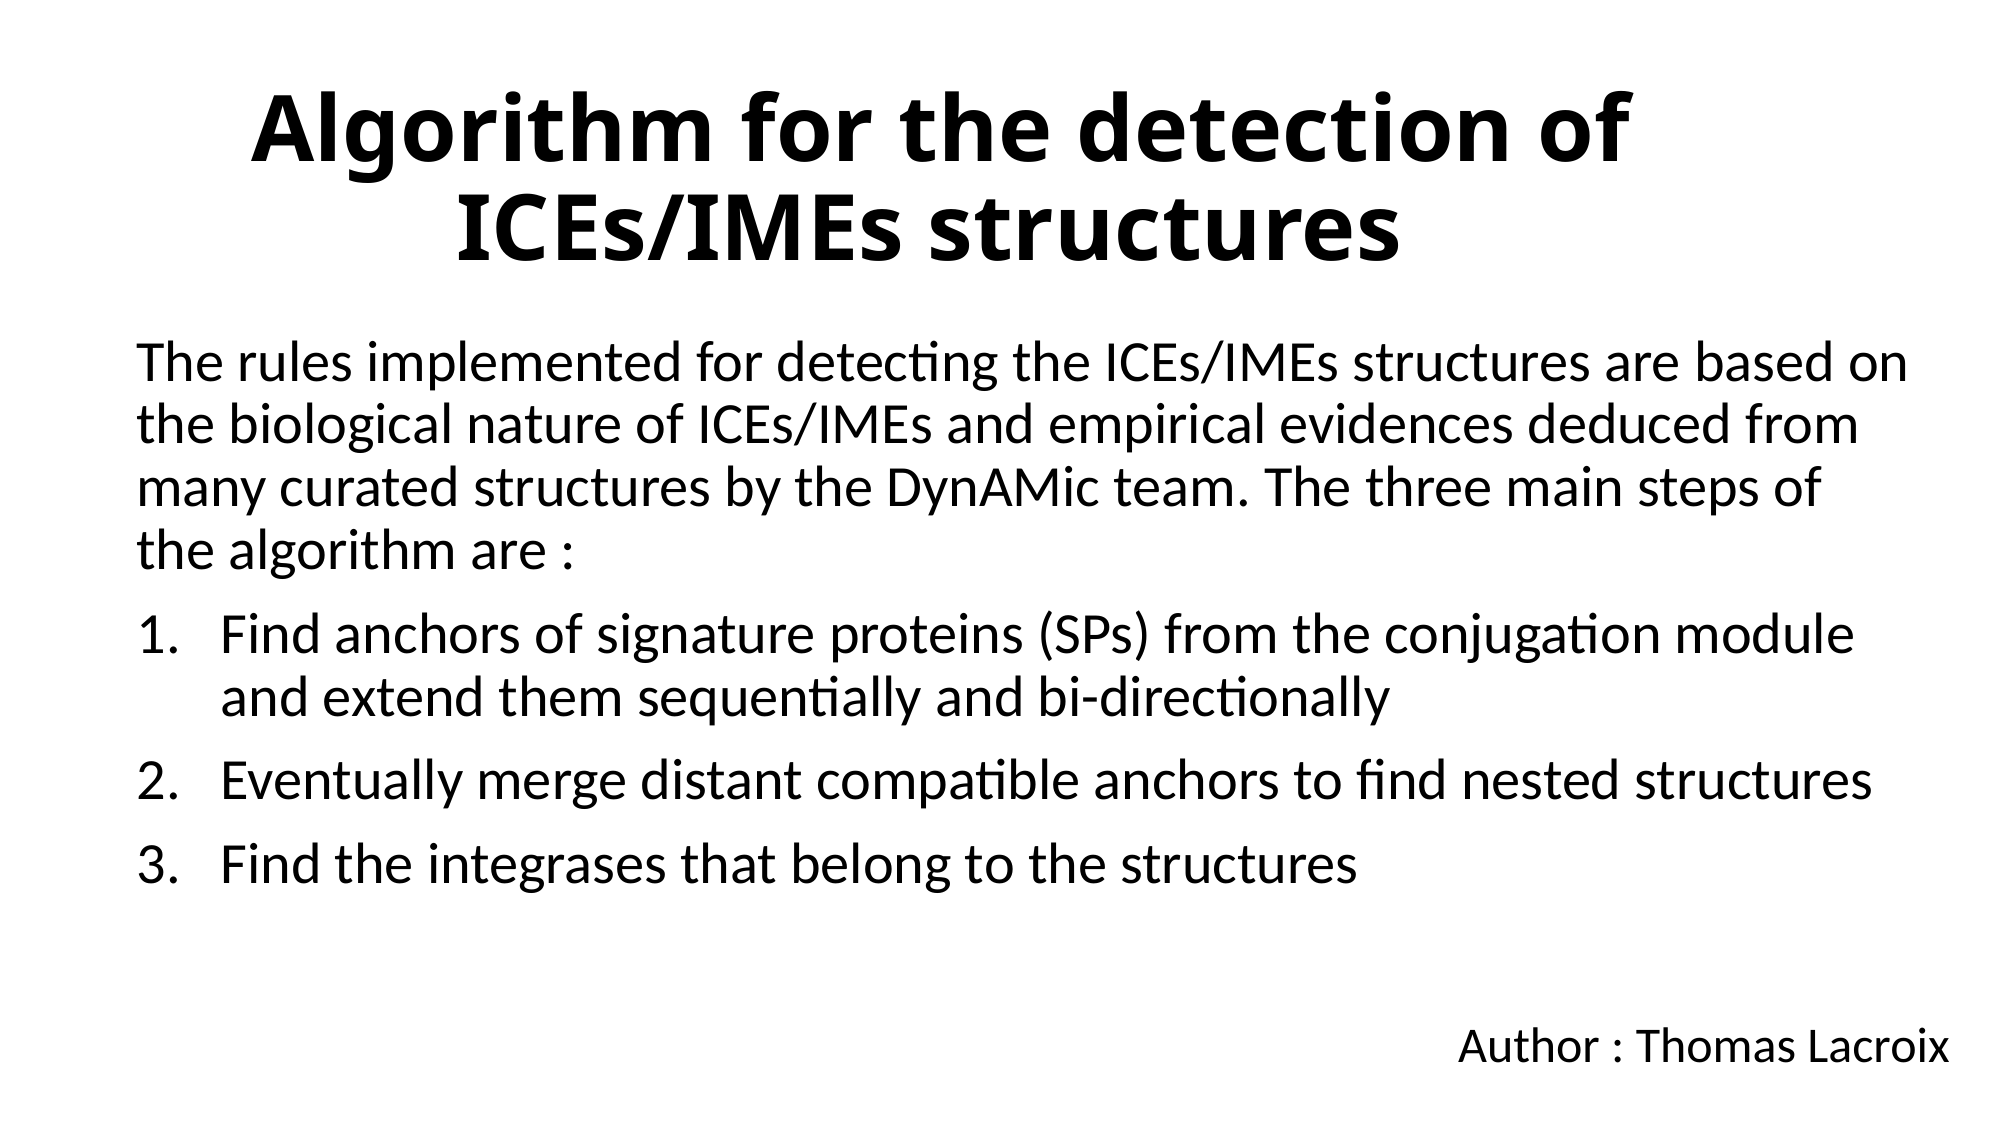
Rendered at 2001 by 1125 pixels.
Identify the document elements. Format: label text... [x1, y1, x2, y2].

text_box Author : Thomas Lacroix [1391, 1012, 1966, 1125]
list The rules implemented for detecting the ICEs/IMEs structures are based on the biological nature of ICEs/IMEs and empirical evidences deduced from many curated structures by the DynAMic team. The three main steps of the algorithm are : Find anchors of signature proteins (SPs) from the conjugation module and extend them sequentially and bi-directionally Eventually merge distant compatible anchors to find nested structures Find the integrases that belong to the structures [121, 323, 1928, 981]
title Algorithm for the detection of ICEs/IMEs structures [199, 0, 1683, 323]
